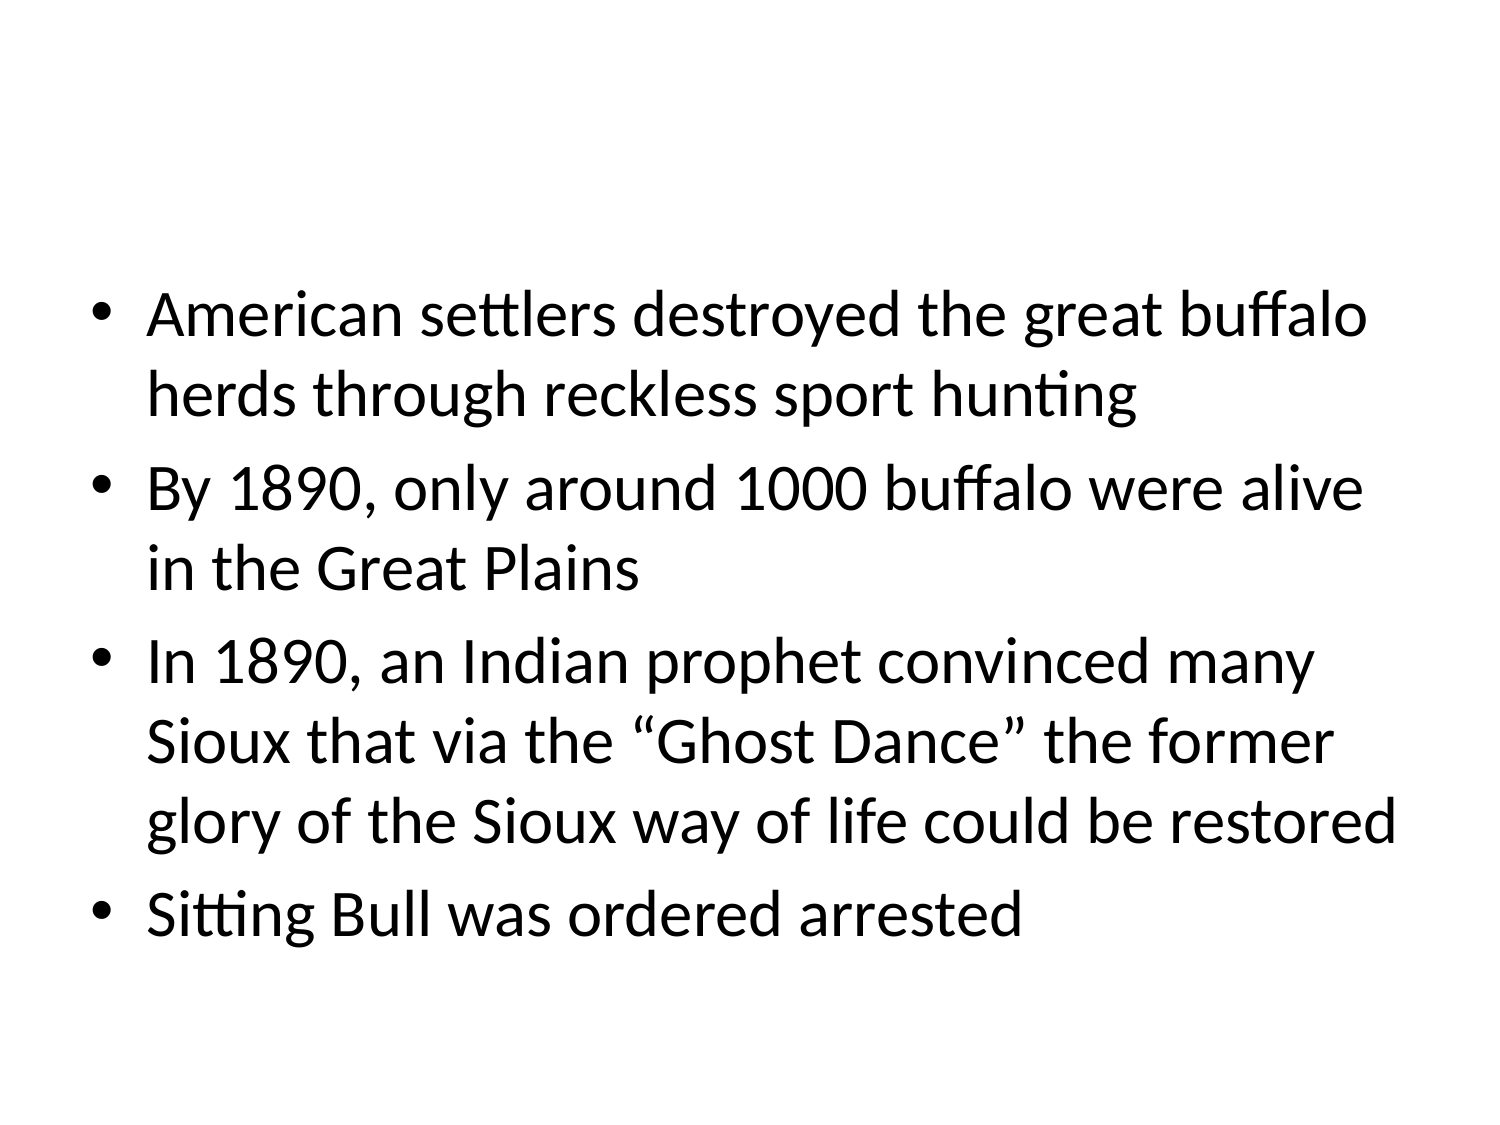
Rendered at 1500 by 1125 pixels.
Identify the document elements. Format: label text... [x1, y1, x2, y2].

list American settlers destroyed the great buffalo herds through reckless sport hunting By 1890, only around 1000 buffalo were alive in the Great Plains In 1890, an Indian prophet convinced many Sioux that via the “Ghost Dance” the former glory of the Sioux way of life could be restored Sitting Bull was ordered arrested [75, 262, 1425, 1005]
